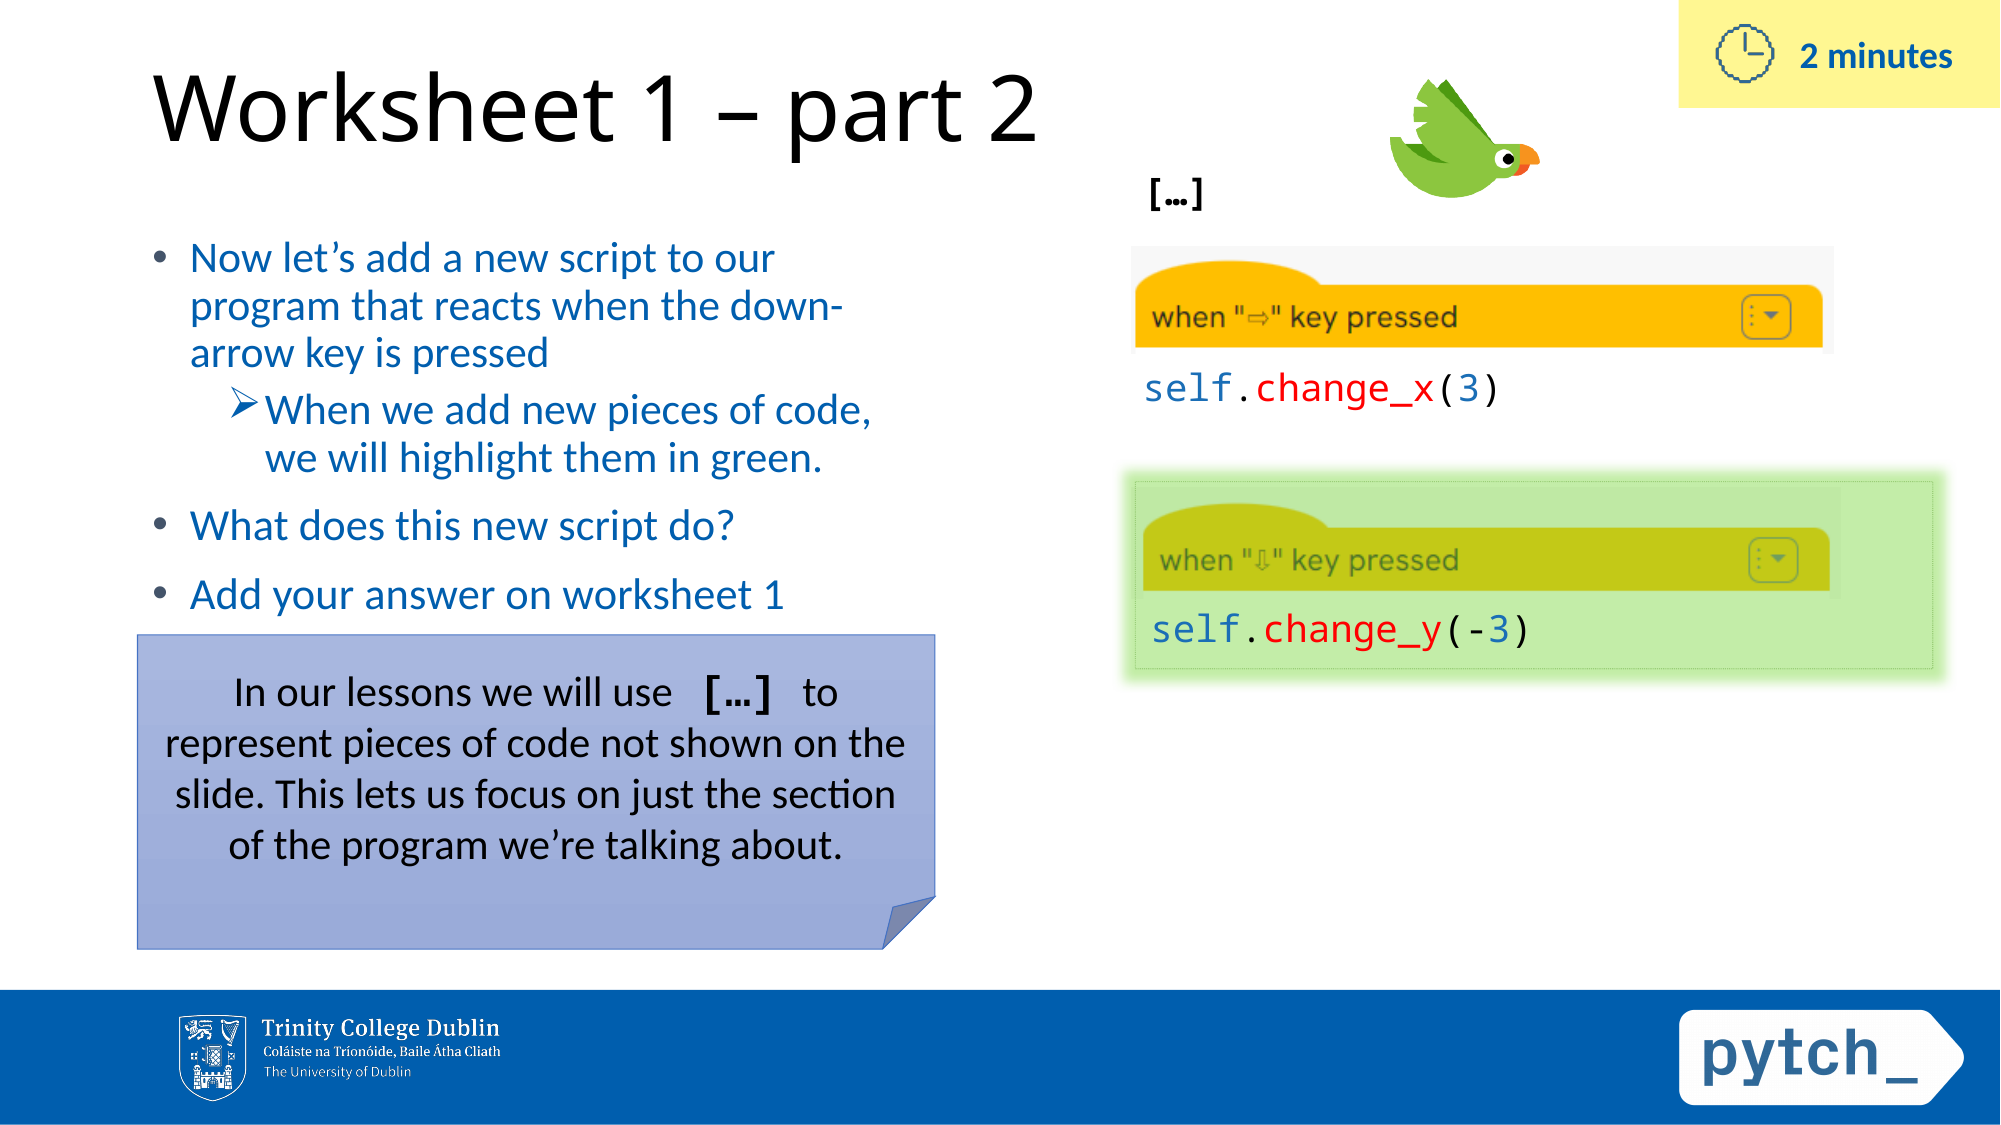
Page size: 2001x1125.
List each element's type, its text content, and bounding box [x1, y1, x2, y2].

text_box […] [1127, 160, 1245, 221]
text_box self.change_x(3) [1127, 361, 1841, 418]
picture [1131, 487, 1841, 599]
picture [1131, 246, 1834, 354]
list Now let’s add a new script to our program that reacts when the down-arrow key is pressed When we add new pieces of code, we will highlight them in green. What does this new script do? Add your answer on worksheet 1 [137, 227, 905, 634]
picture [1377, 76, 1545, 243]
picture [1590, 894, 2001, 1125]
text_box In our lessons we will use […] to represent pieces of code not shown on the slide. This lets us focus on just the section of the program we’re talking about. [136, 634, 937, 950]
title Worksheet 1 – part 2 [137, 33, 1863, 189]
picture [178, 1014, 502, 1102]
text_box [1135, 481, 1933, 602]
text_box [1678, 0, 2000, 108]
list self.change_y(-3) [1135, 602, 1953, 669]
